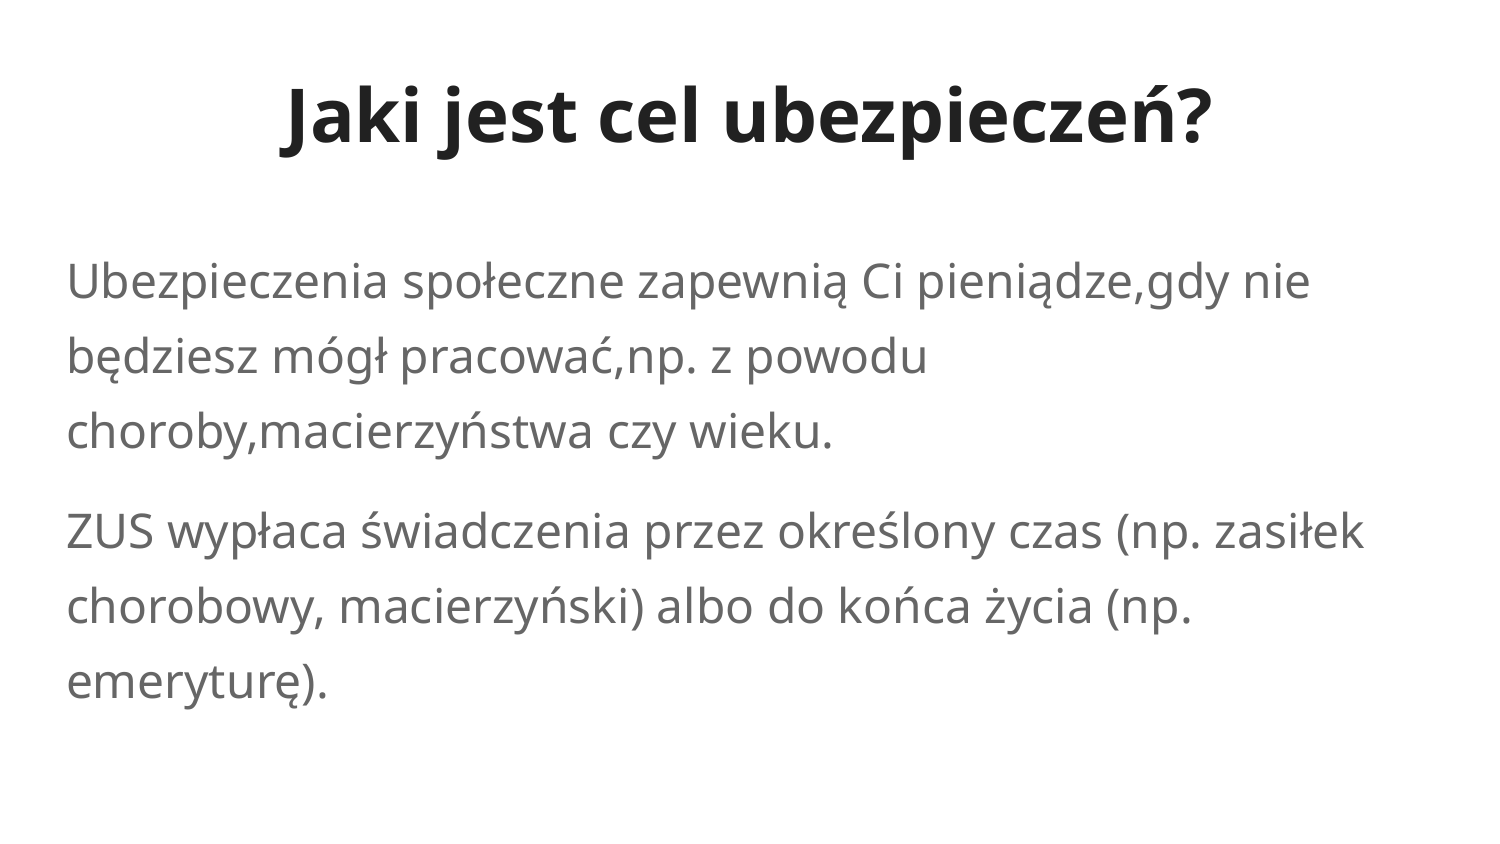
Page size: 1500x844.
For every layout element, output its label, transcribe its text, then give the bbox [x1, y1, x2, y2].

title Jaki jest cel ubezpieczeń? [51, 48, 1449, 180]
list Ubezpieczenia społeczne zapewnią Ci pieniądze,gdy nie będziesz mógł pracować,np. z powodu choroby,macierzyństwa czy wieku. ZUS wypłaca świadczenia przez określony czas (np. zasiłek chorobowy, macierzyński) albo do końca życia (np. emeryturę). [51, 222, 1449, 750]
